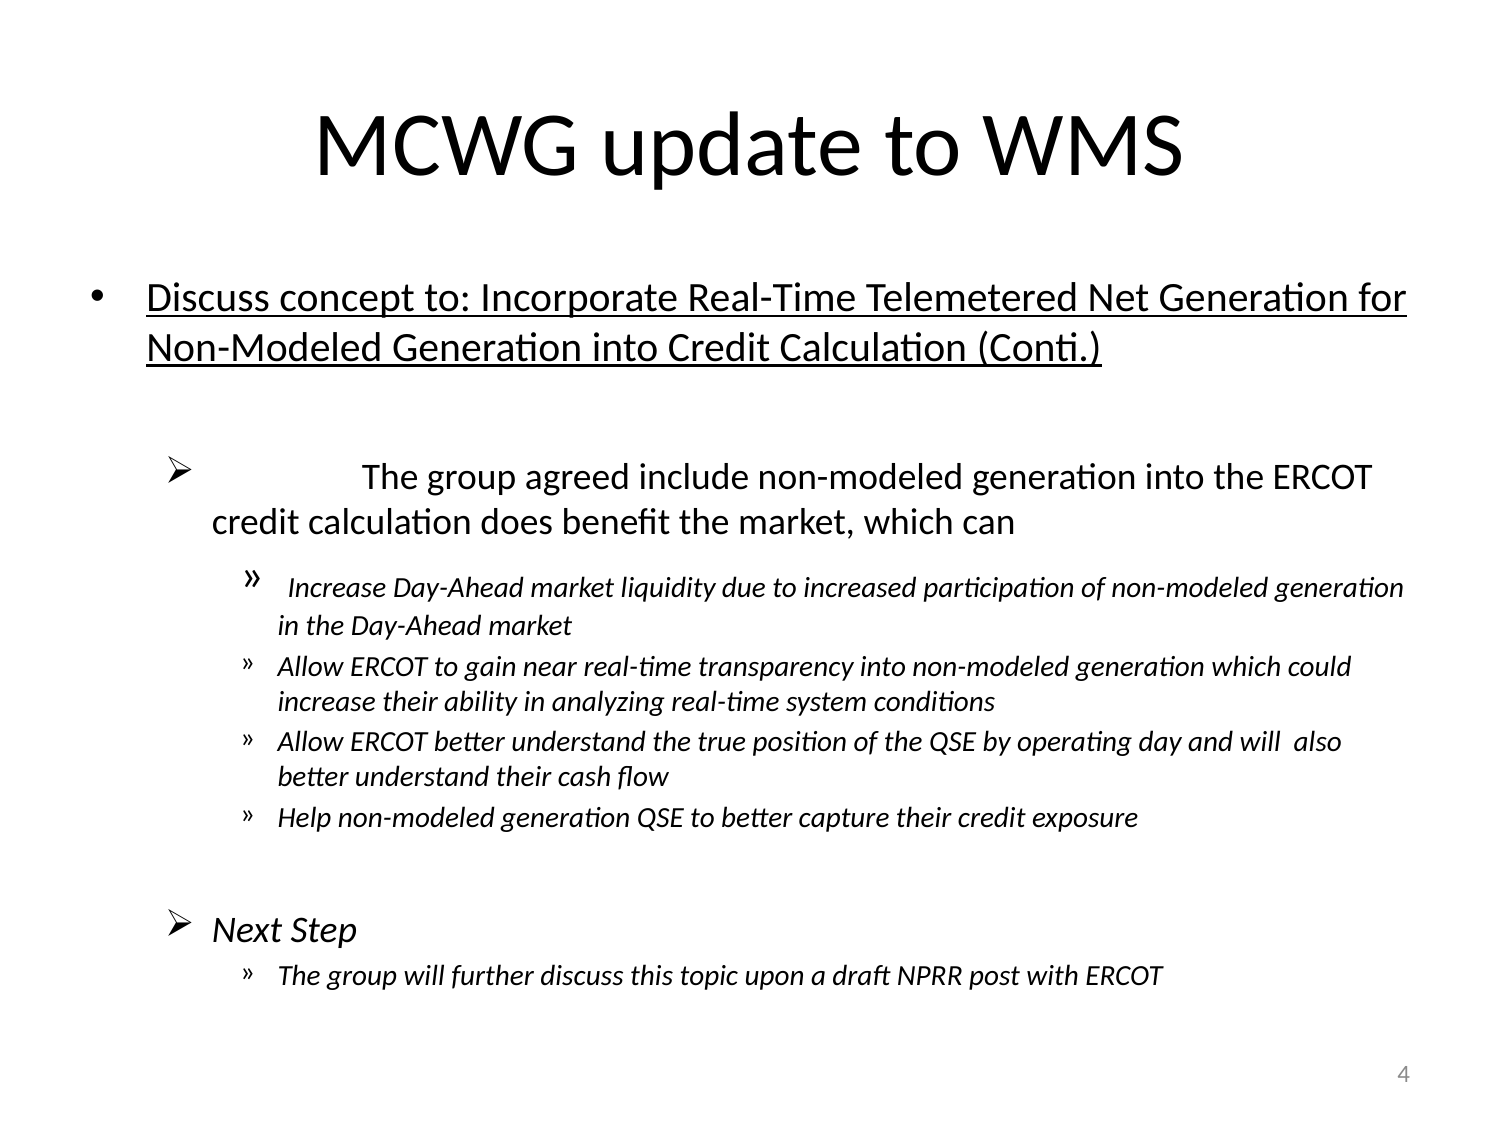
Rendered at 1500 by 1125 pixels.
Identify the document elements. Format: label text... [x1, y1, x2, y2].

title MCWG update to WMS [75, 45, 1425, 233]
slide_number 4 [1074, 1042, 1425, 1103]
list Discuss concept to: Incorporate Real-Time Telemetered Net Generation for Non-Modeled Generation into Credit Calculation (Conti.) The group agreed include non-modeled generation into the ERCOT credit calculation does benefit the market, which can Increase Day-Ahead market liquidity due to increased participation of non-modeled generation in the Day-Ahead market Allow ERCOT to gain near real-time transparency into non-modeled generation which could increase their ability in analyzing real-time system conditions Allow ERCOT better understand the true position of the QSE by operating day and will also better understand their cash flow Help non-modeled generation QSE to better capture their credit exposure Next Step The group will further discuss this topic upon a draft NPRR post with ERCOT [75, 262, 1425, 1005]
